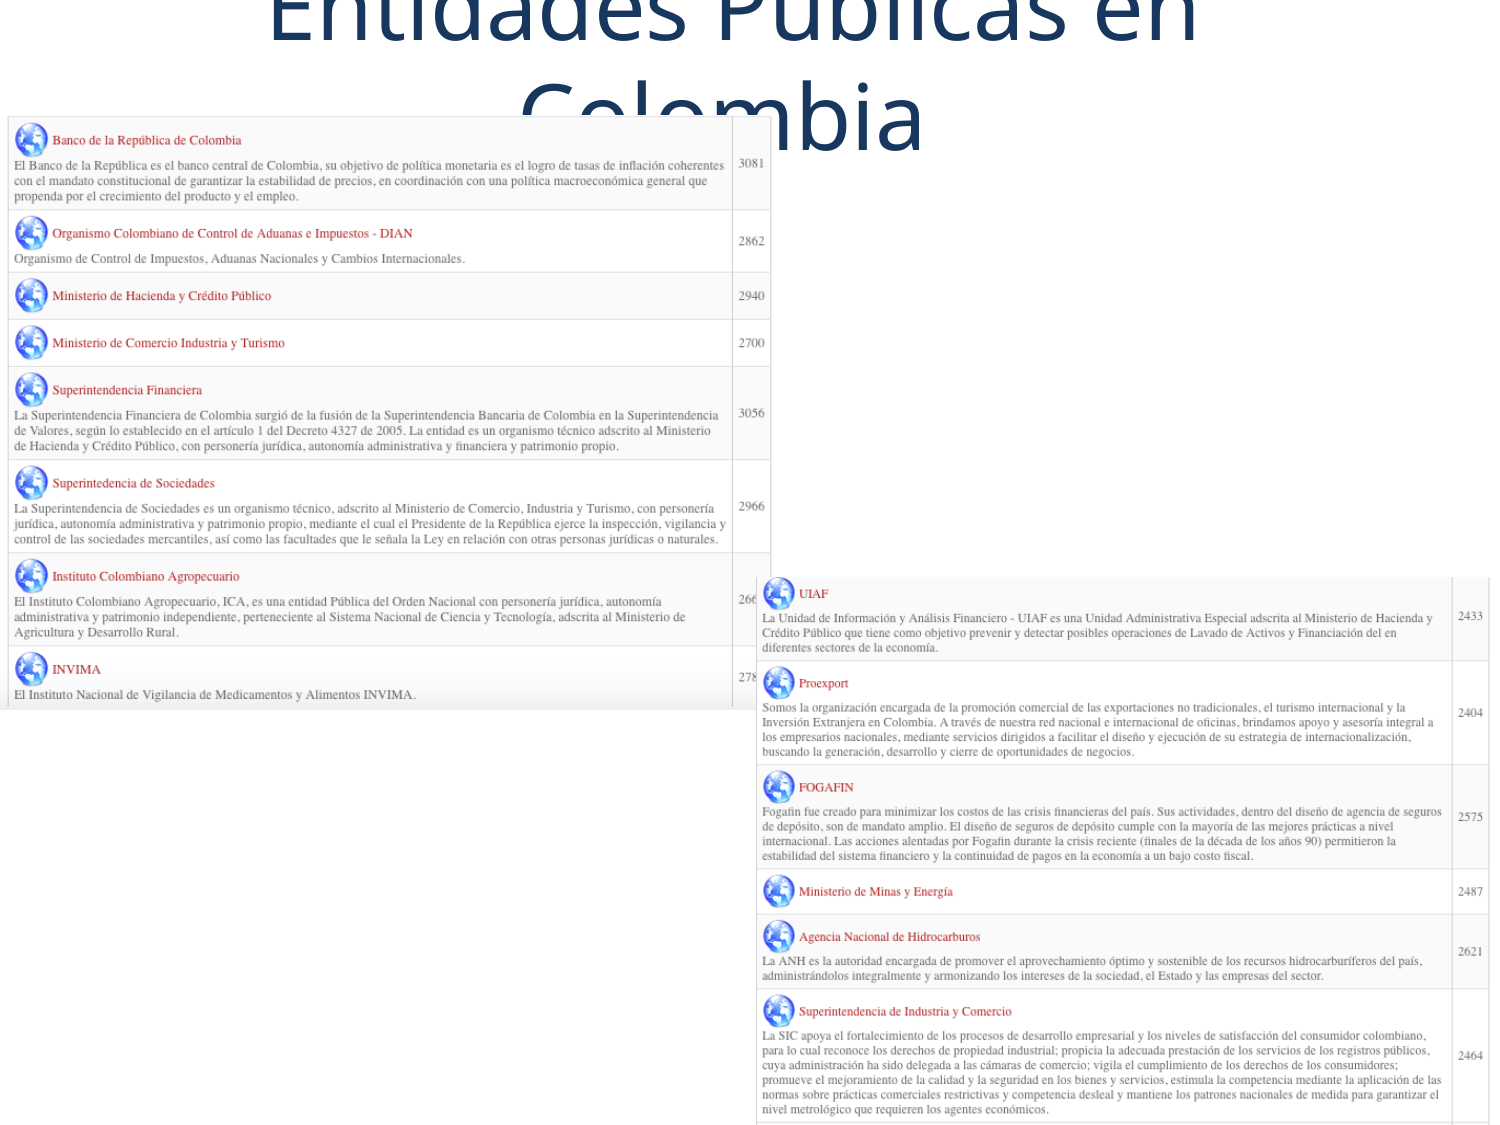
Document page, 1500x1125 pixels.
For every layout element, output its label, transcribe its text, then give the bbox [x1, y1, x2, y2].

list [0, 115, 779, 710]
title Entidades Publicas en Colombia [59, 0, 1410, 153]
picture [756, 577, 1500, 1125]
